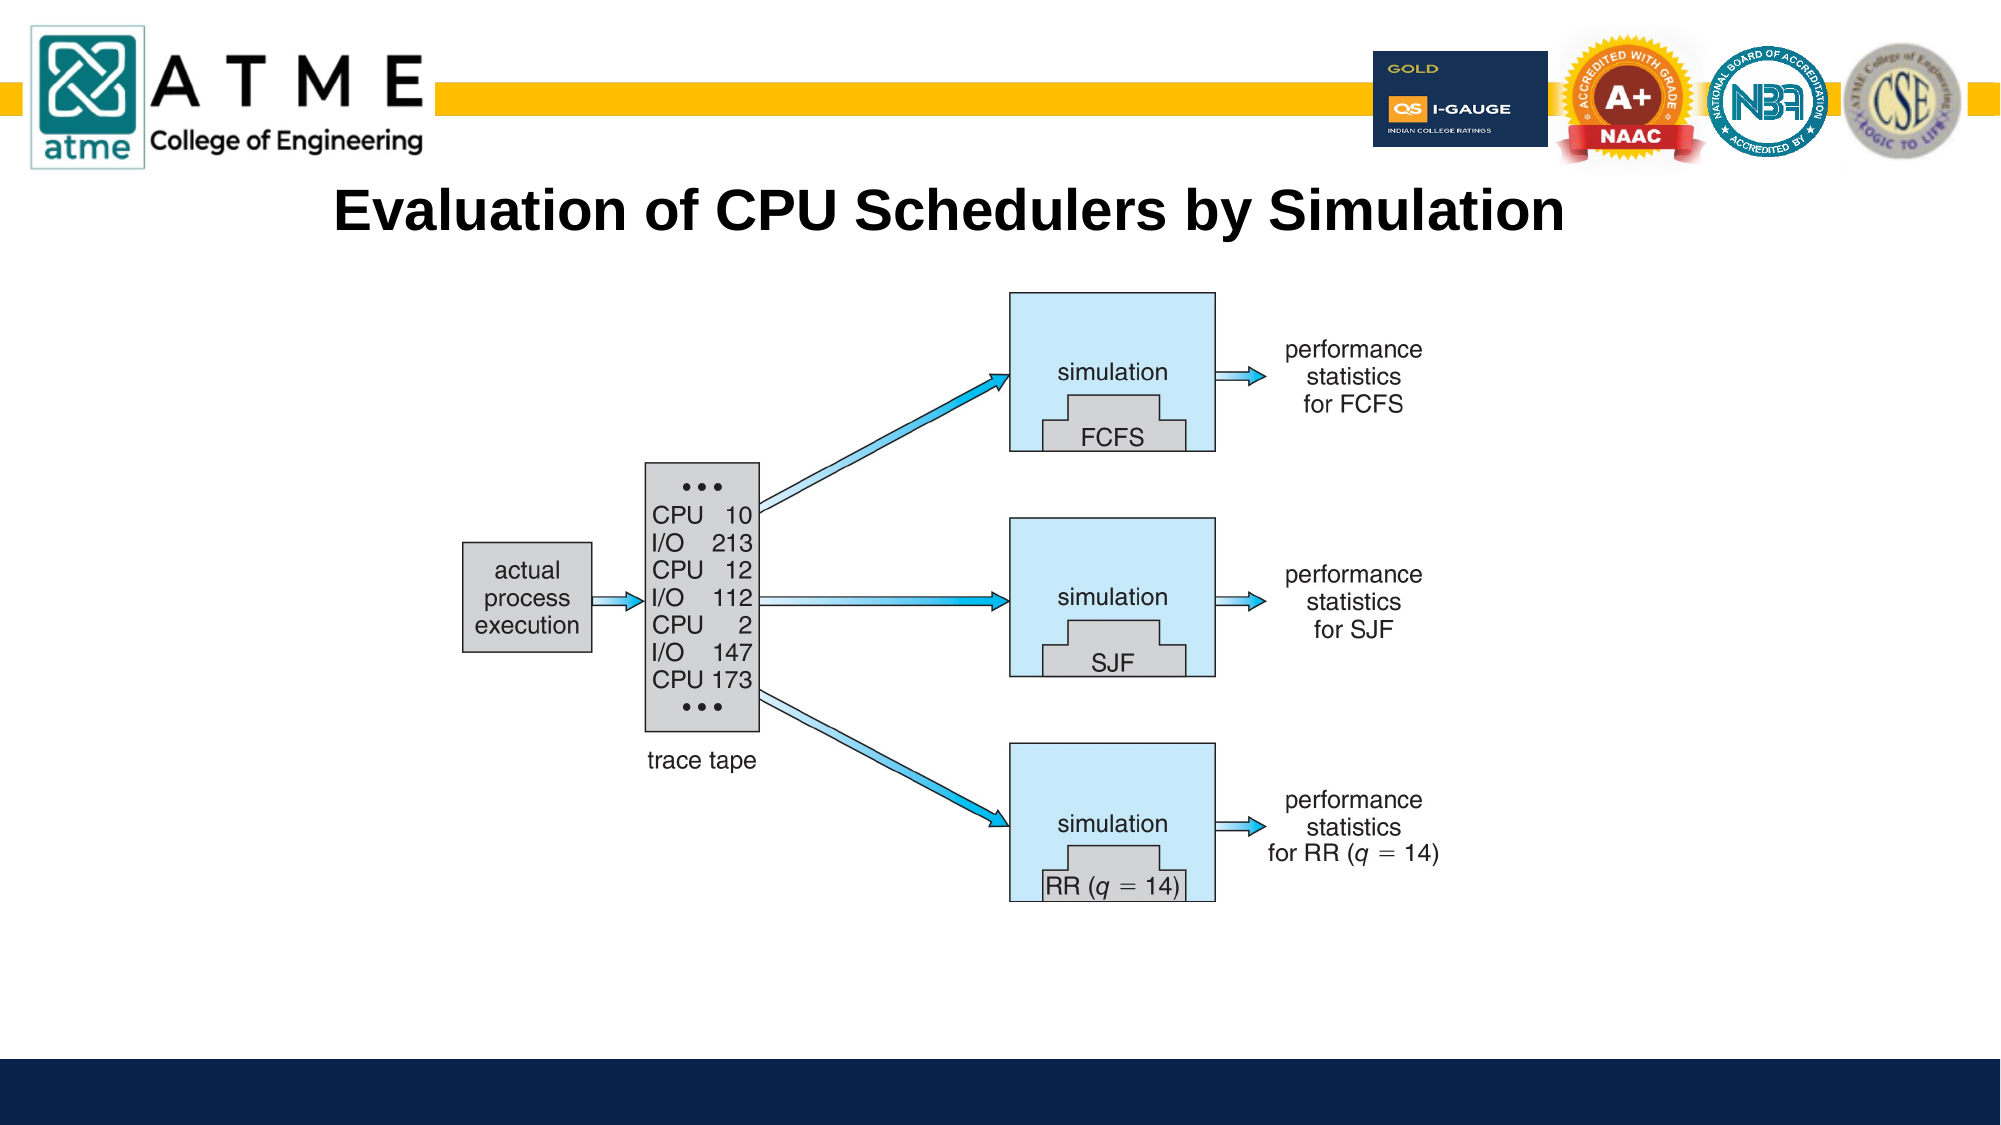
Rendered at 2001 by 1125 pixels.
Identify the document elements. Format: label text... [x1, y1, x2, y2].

text_box [74, 239, 1425, 990]
picture [1373, 20, 1828, 180]
text_box Evaluation of CPU Schedulers by Simulation [318, 164, 1583, 250]
picture [1840, 26, 1968, 176]
picture [22, 15, 435, 178]
picture [0, 1059, 2001, 1125]
picture [462, 292, 1440, 902]
